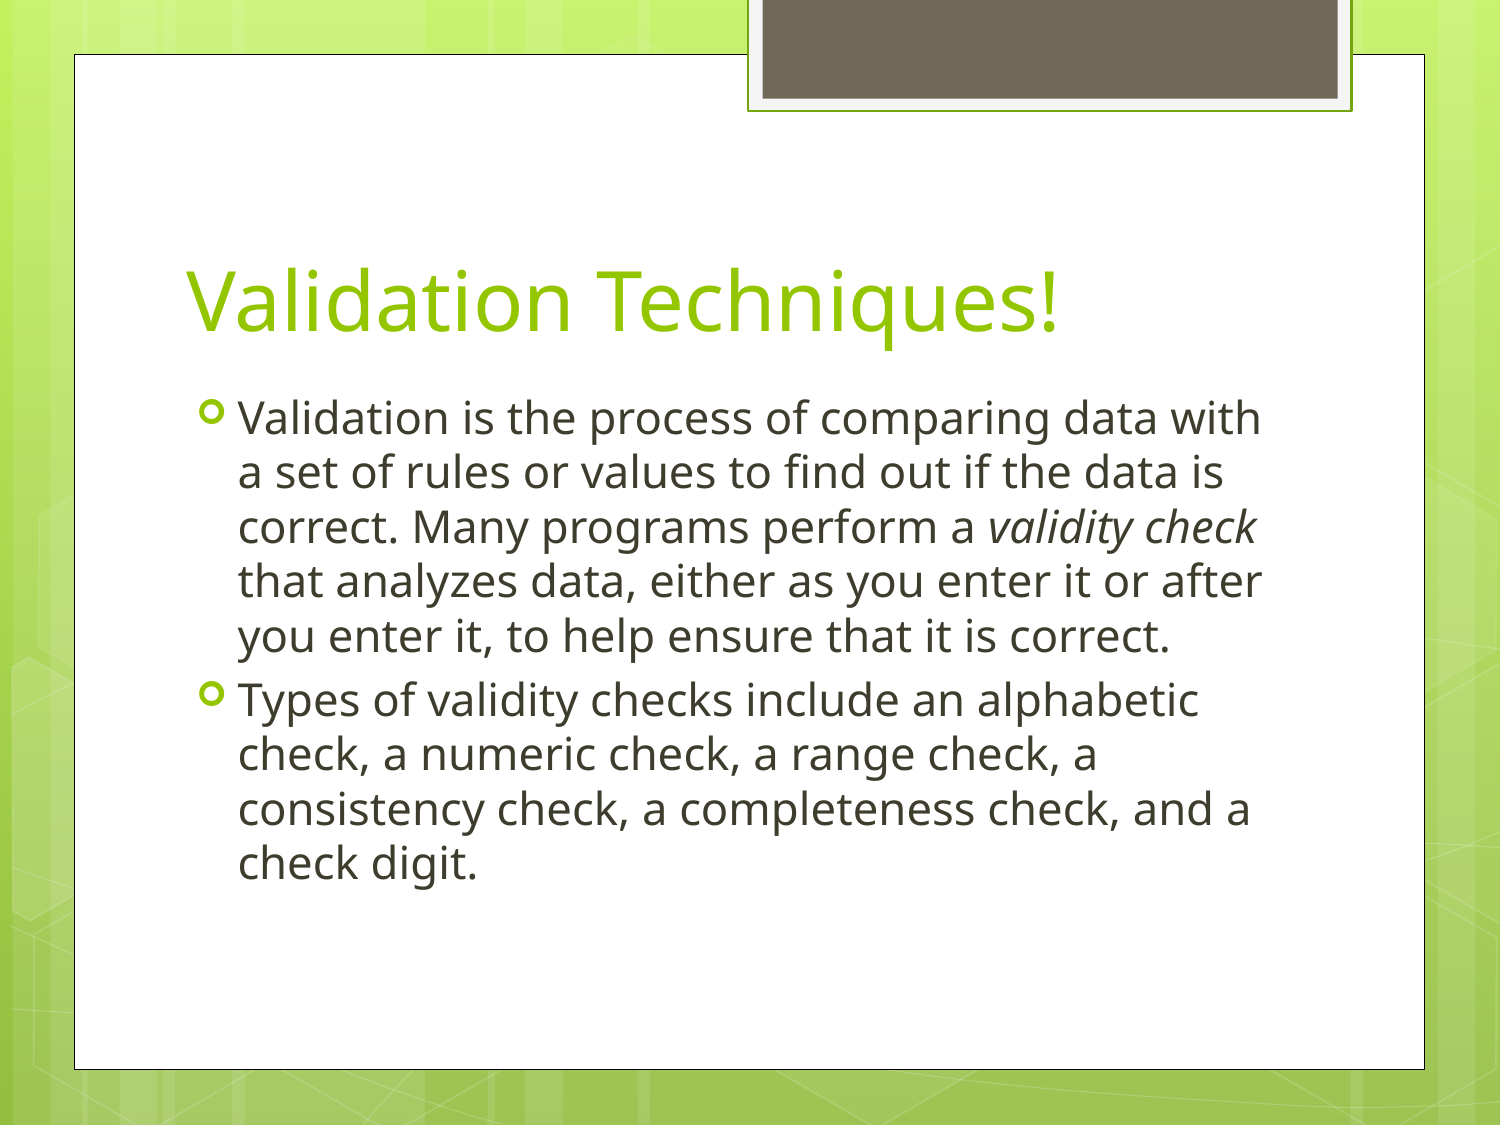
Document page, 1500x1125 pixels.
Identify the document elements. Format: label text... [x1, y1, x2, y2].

list Validation is the process of comparing data with a set of rules or values to find out if the data is correct. Many programs perform a validity check that analyzes data, either as you enter it or after you enter it, to help ensure that it is correct. Types of validity checks include an alphabetic check, a numeric check, a range check, a consistency check, a completeness check, and a check digit. [171, 381, 1283, 957]
title Validation Techniques! [171, 168, 1324, 357]
